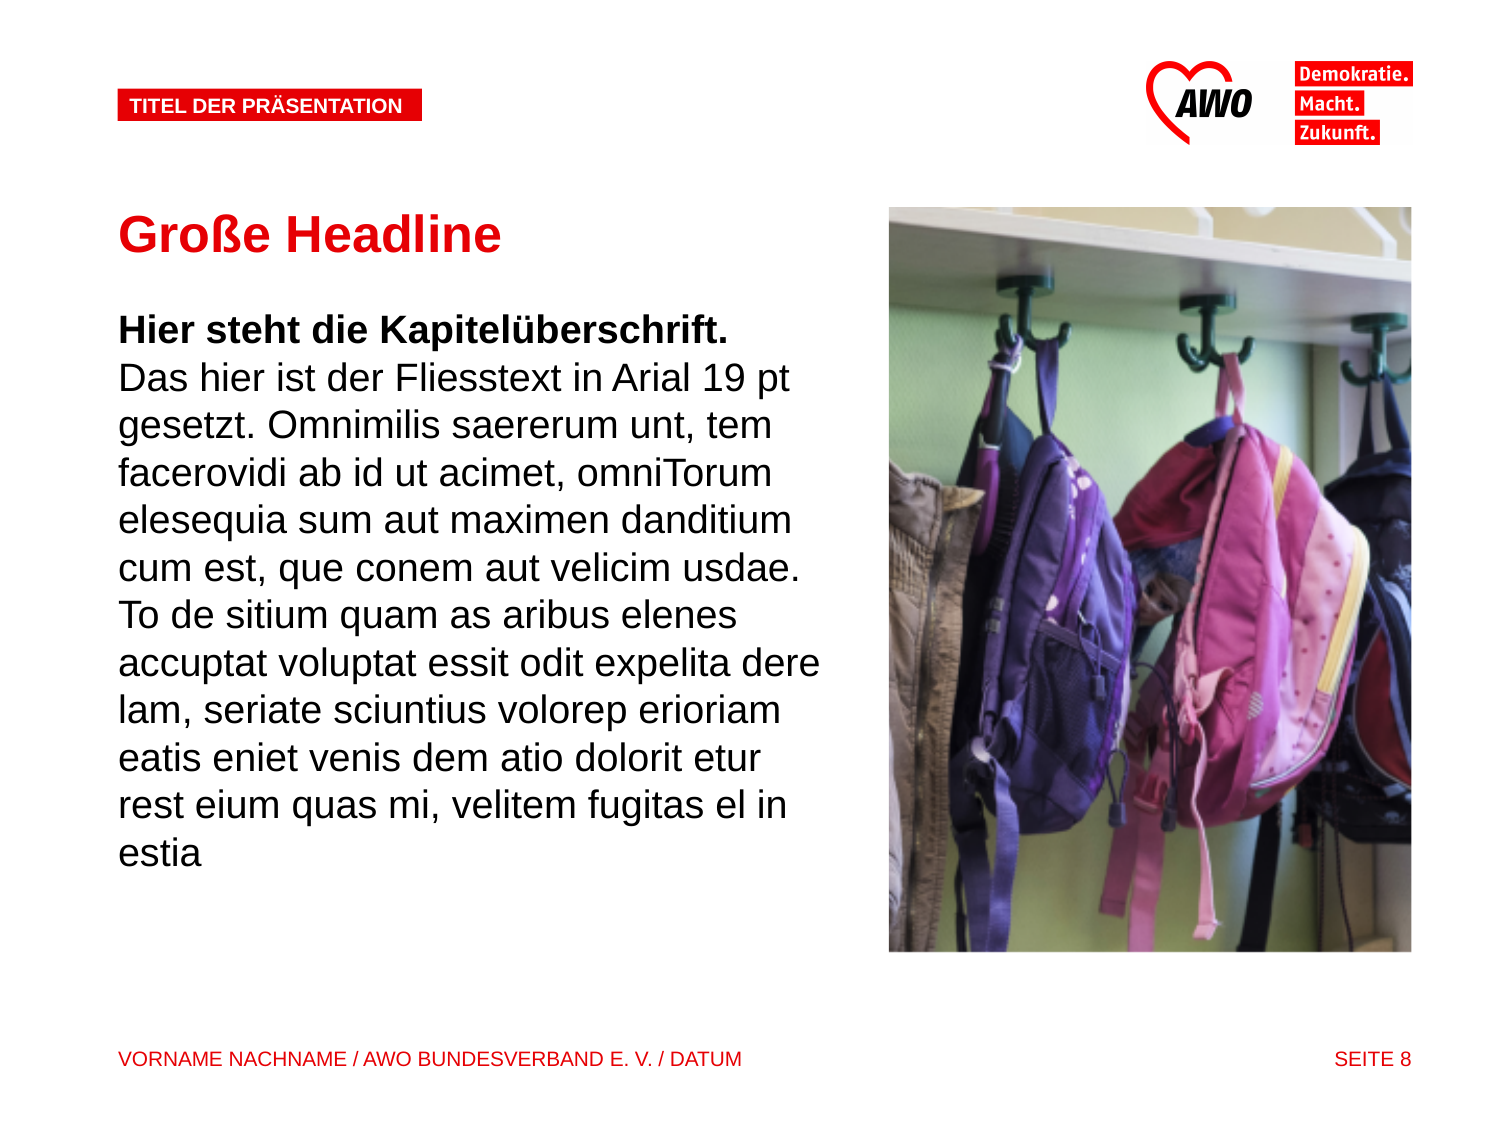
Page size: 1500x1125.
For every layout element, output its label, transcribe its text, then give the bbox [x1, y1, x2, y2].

footer VORNAME NACHNAME / AWO BUNDESVERBAND E. V. / DATUM [118, 1045, 1211, 1072]
list Das hier ist der Fliesstext in Arial 19 pt gesetzt. Omnimilis saererum unt, tem facerovidi ab id ut acimet, omniTorum elesequia sum aut maximen danditium cum est, que conem aut velicim usdae. To de sitium quam as aribus elenes accuptat voluptat essit odit expelita dere lam, seriate sciuntius volorep erioriam eatis eniet venis dem atio dolorit etur rest eium quas mi, velitem fugitas el in estia [118, 352, 863, 962]
title Große Headline [118, 200, 863, 264]
picture [888, 206, 1412, 955]
list Titel der Präsentation [117, 88, 422, 121]
picture [1146, 61, 1413, 145]
list Hier steht die Kapitelüberschrift. [118, 304, 863, 352]
slide_number SEITE 8 [1327, 1045, 1412, 1072]
